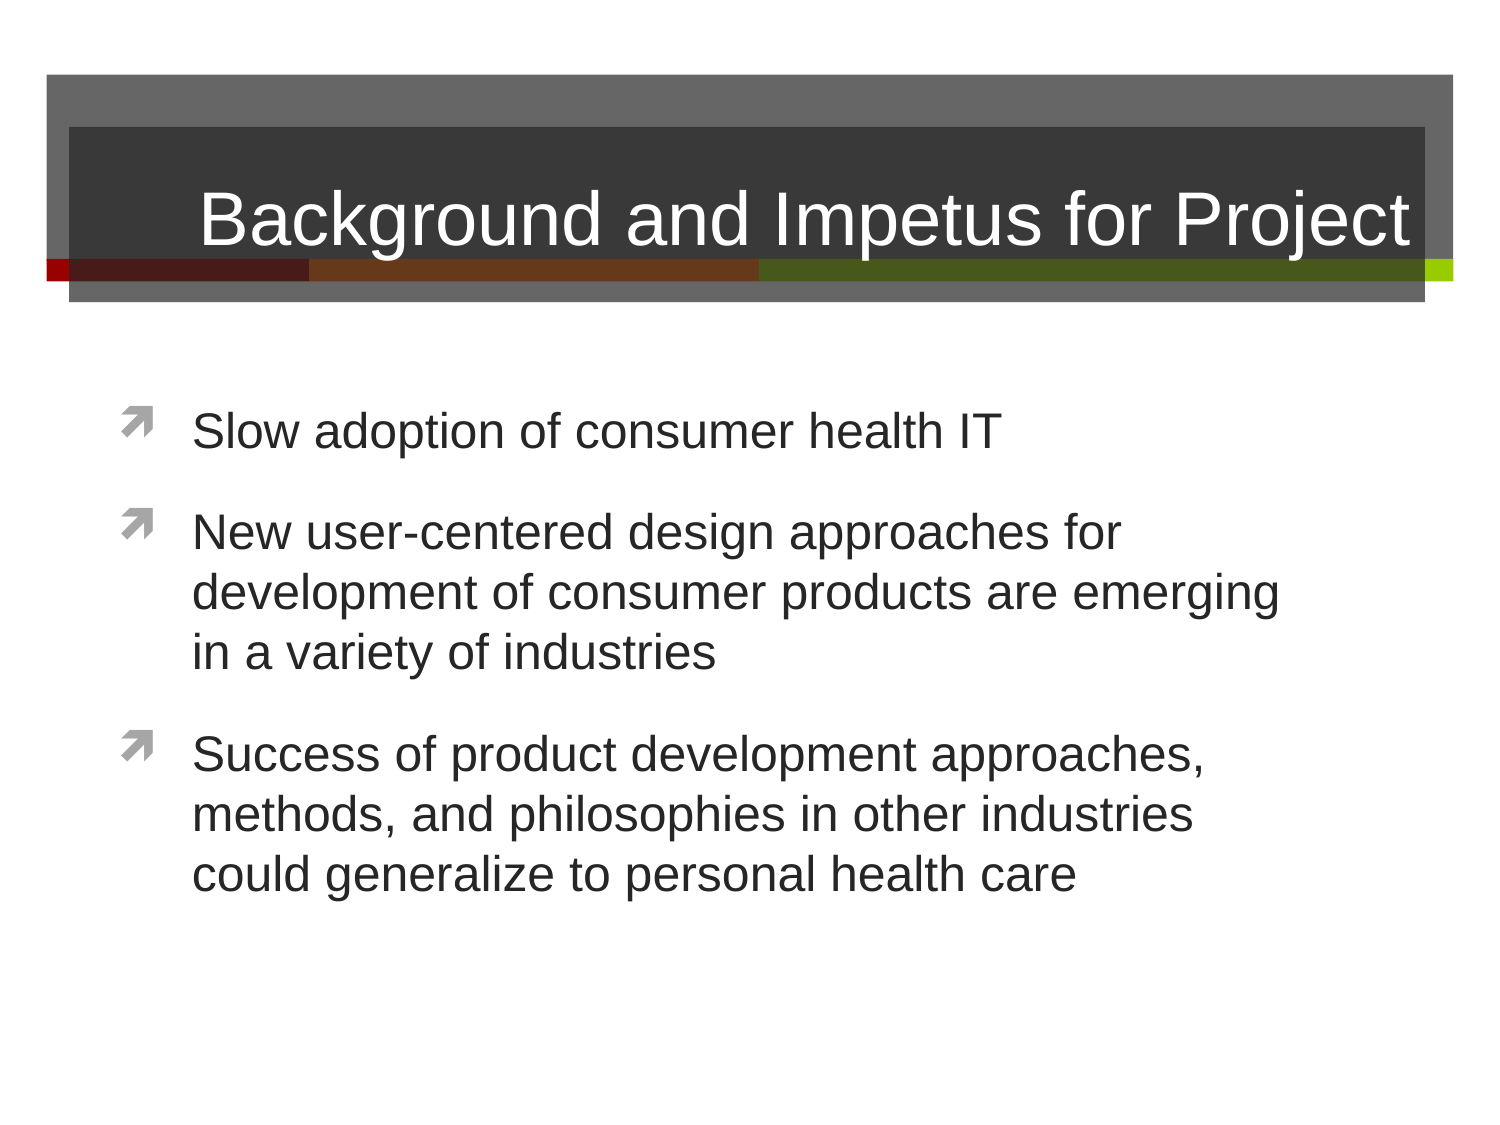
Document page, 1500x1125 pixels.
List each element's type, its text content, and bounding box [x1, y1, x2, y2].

title Background and Impetus for Project [69, 126, 1425, 303]
list Slow adoption of consumer health IT New user-centered design approaches for development of consumer products are emerging in a variety of industries Success of product development approaches, methods, and philosophies in other industries could generalize to personal health care [102, 390, 1308, 1081]
